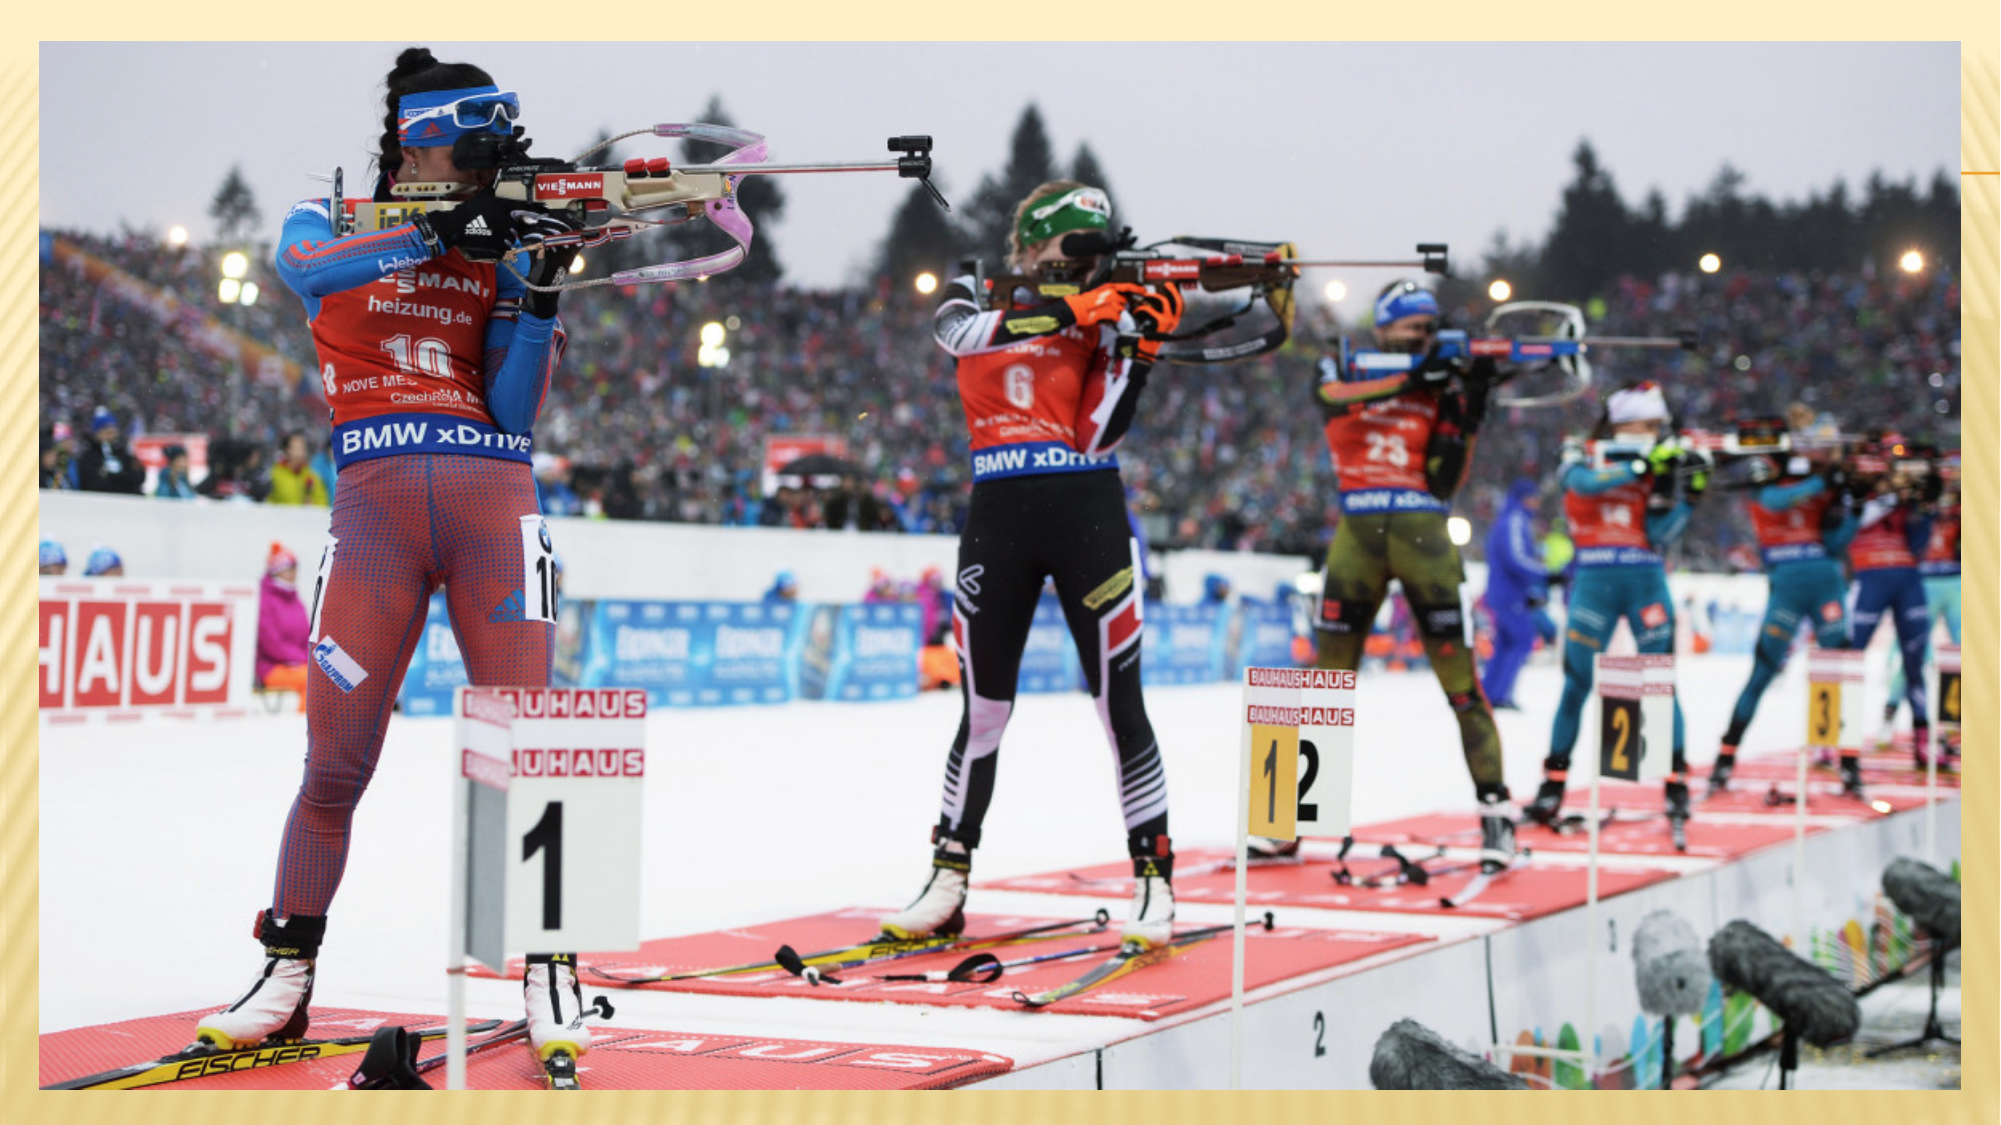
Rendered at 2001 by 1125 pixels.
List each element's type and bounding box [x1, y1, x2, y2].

picture [38, 41, 1962, 1090]
